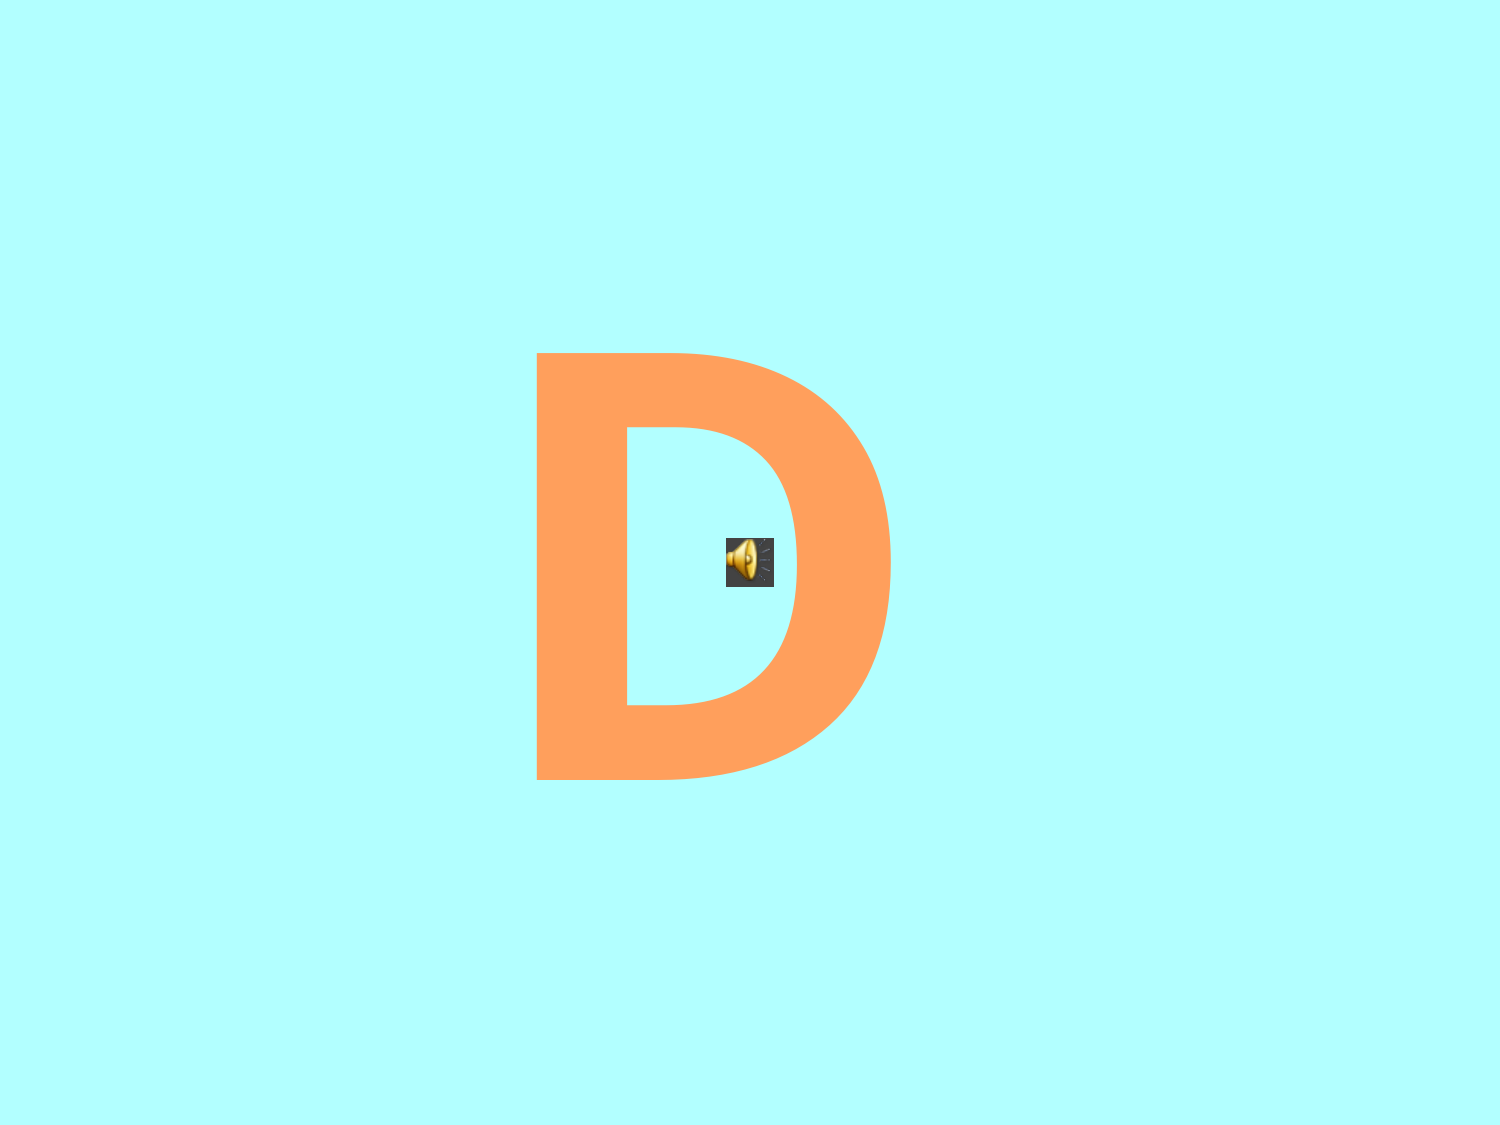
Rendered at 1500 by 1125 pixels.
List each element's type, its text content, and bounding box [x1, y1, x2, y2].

text_box D [468, 174, 941, 908]
picture [724, 537, 776, 588]
